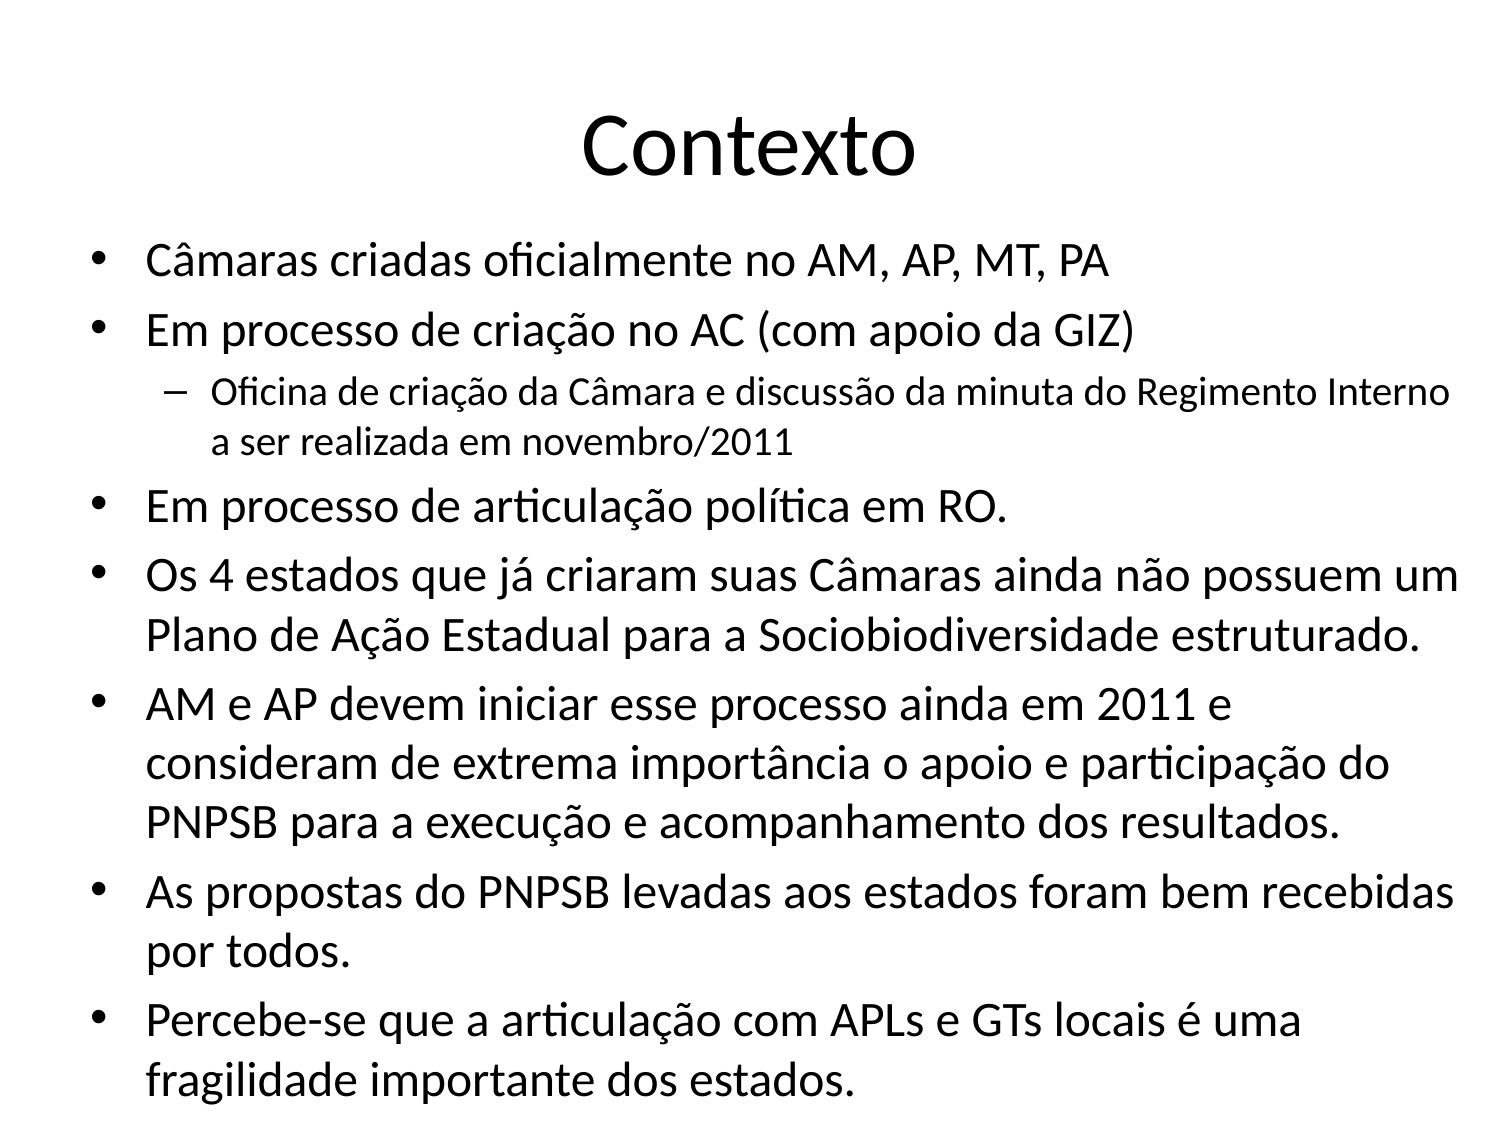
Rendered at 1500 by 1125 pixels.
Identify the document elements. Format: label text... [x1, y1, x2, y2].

list Câmaras criadas oficialmente no AM, AP, MT, PA Em processo de criação no AC (com apoio da GIZ) Oficina de criação da Câmara e discussão da minuta do Regimento Interno a ser realizada em novembro/2011 Em processo de articulação política em RO. Os 4 estados que já criaram suas Câmaras ainda não possuem um Plano de Ação Estadual para a Sociobiodiversidade estruturado. AM e AP devem iniciar esse processo ainda em 2011 e consideram de extrema importância o apoio e participação do PNPSB para a execução e acompanhamento dos resultados. As propostas do PNPSB levadas aos estados foram bem recebidas por todos. Percebe-se que a articulação com APLs e GTs locais é uma fragilidade importante dos estados. [75, 219, 1483, 1125]
title Contexto [75, 45, 1425, 219]
